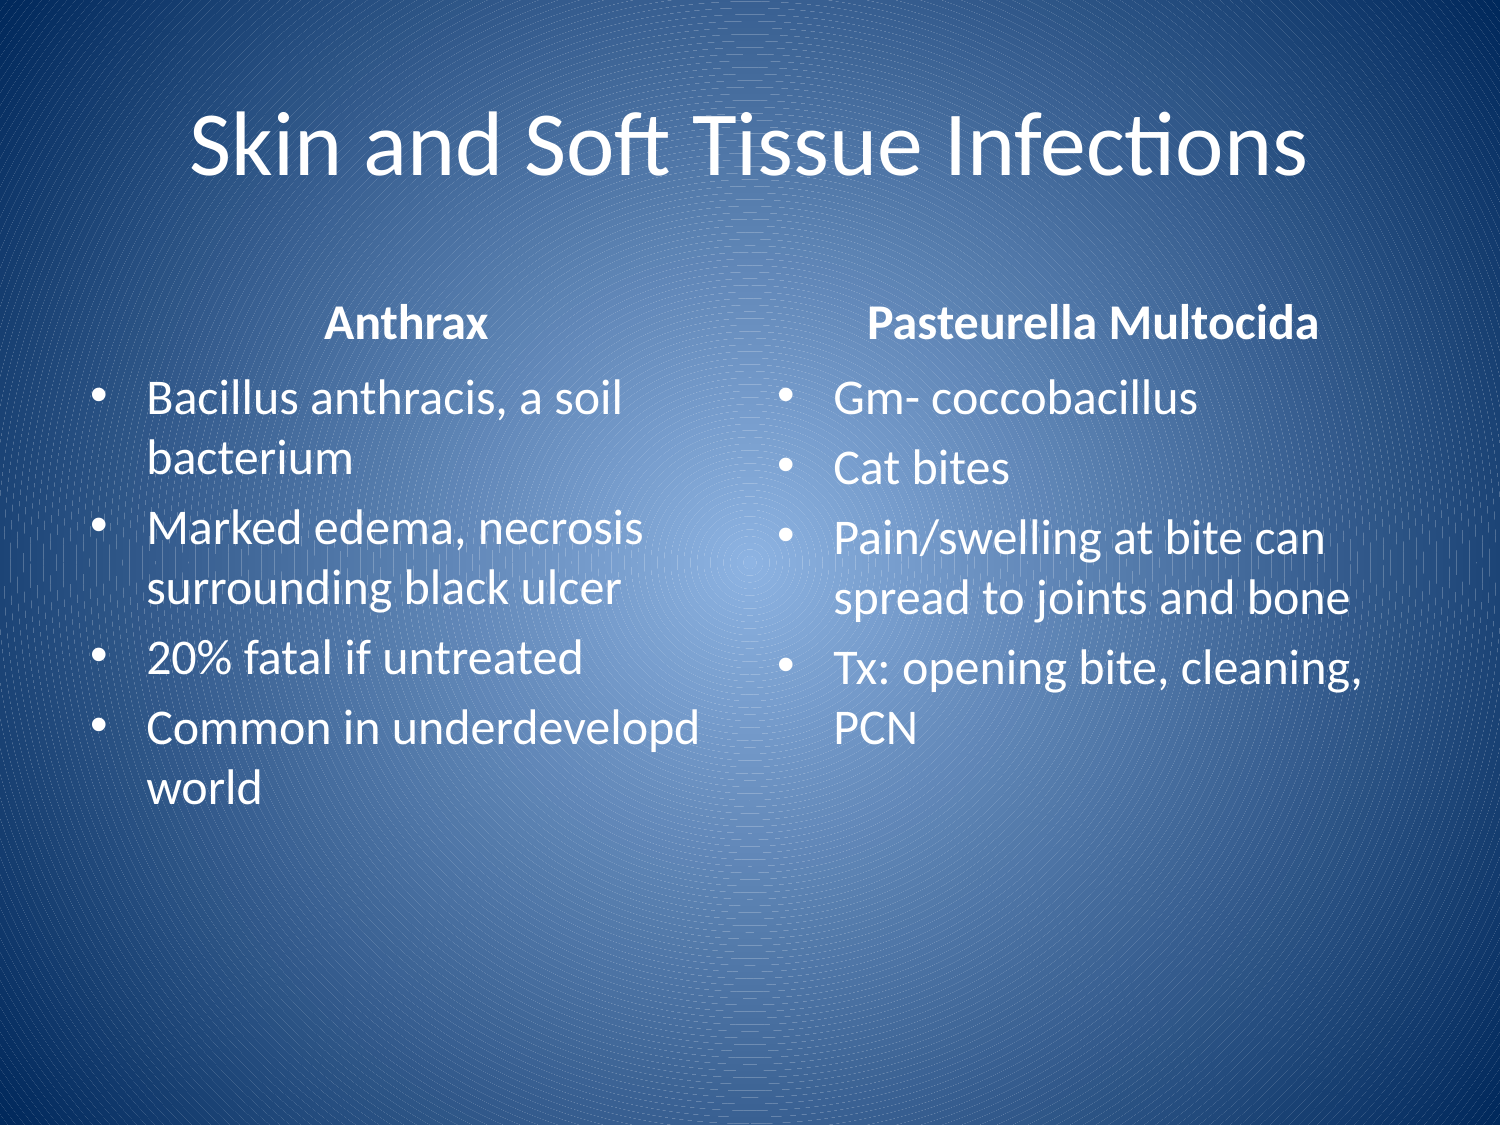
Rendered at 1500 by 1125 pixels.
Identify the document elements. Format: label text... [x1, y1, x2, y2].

list Pasteurella Multocida [761, 251, 1425, 356]
title Skin and Soft Tissue Infections [75, 45, 1425, 233]
list Gm- coccobacillus Cat bites Pain/swelling at bite can spread to joints and bone Tx: opening bite, cleaning, PCN [761, 356, 1425, 1005]
list Bacillus anthracis, a soil bacterium Marked edema, necrosis surrounding black ulcer 20% fatal if untreated Common in underdevelopd world [75, 356, 738, 1005]
list Anthrax [75, 251, 738, 356]
